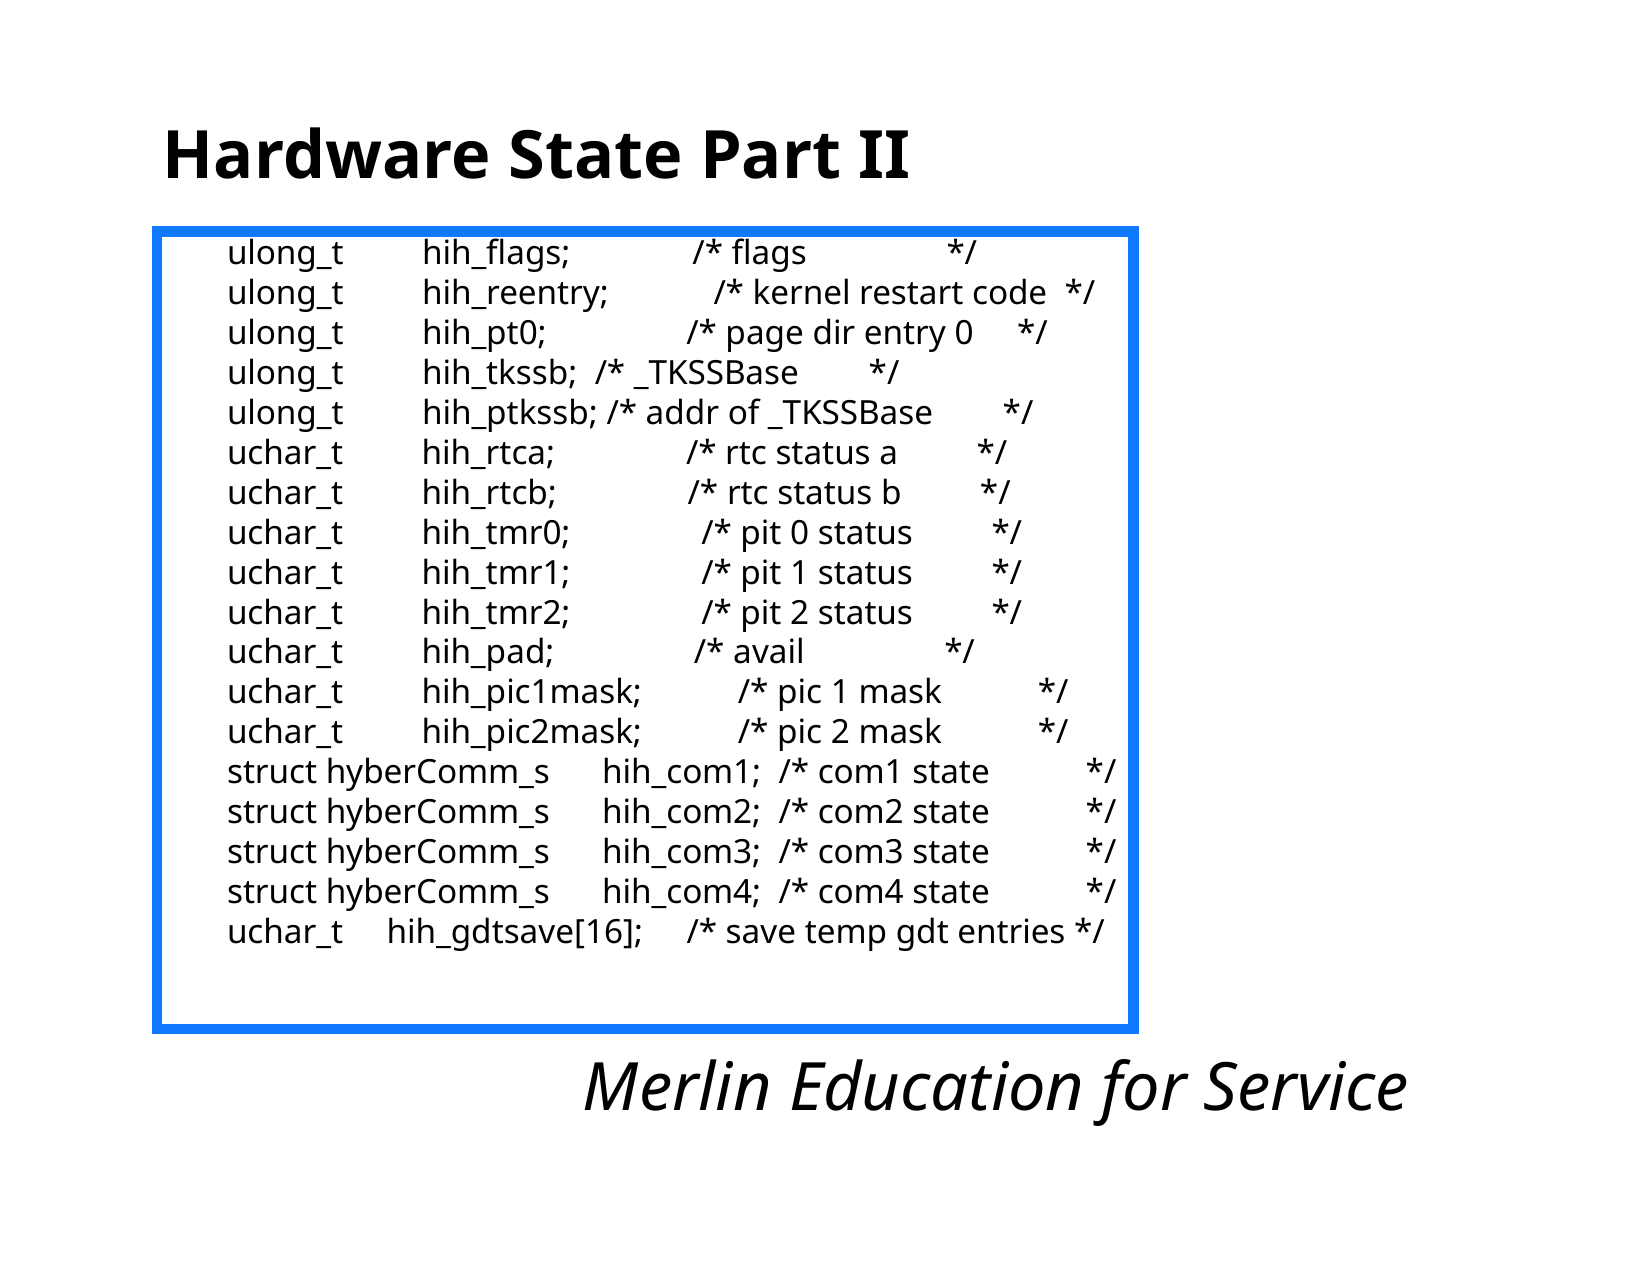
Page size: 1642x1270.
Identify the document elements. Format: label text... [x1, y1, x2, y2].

text_box Merlin Education for Service [582, 1043, 1411, 1124]
text_box ulong_t hih_flags; /* flags */ ulong_t hih_reentry; /* kernel restart code */ ulong_t hih_pt0; /* page dir entry 0 */ ulong_t hih_tkssb; /* _TKSSBase */ ulong_t hih_ptkssb; /* addr of _TKSSBase */ uchar_t hih_rtca; /* rtc status a */ uchar_t hih_rtcb; /* rtc status b */ uchar_t hih_tmr0; /* pit 0 status */ uchar_t hih_tmr1; /* pit 1 status */ uchar_t hih_tmr2; /* pit 2 status */ uchar_t hih_pad; /* avail */ uchar_t hih_pic1mask; /* pic 1 mask */ uchar_t hih_pic2mask; /* pic 2 mask */ struct hyberComm_s hih_com1; /* com1 state */ struct hyberComm_s hih_com2; /* com2 state */ struct hyberComm_s hih_com3; /* com3 state */ struct hyberComm_s hih_com4; /* com4 state */ uchar_t hih_gdtsave[16]; /* save temp gdt entries */ [157, 231, 1134, 1029]
text_box Hardware State Part II [162, 111, 949, 192]
